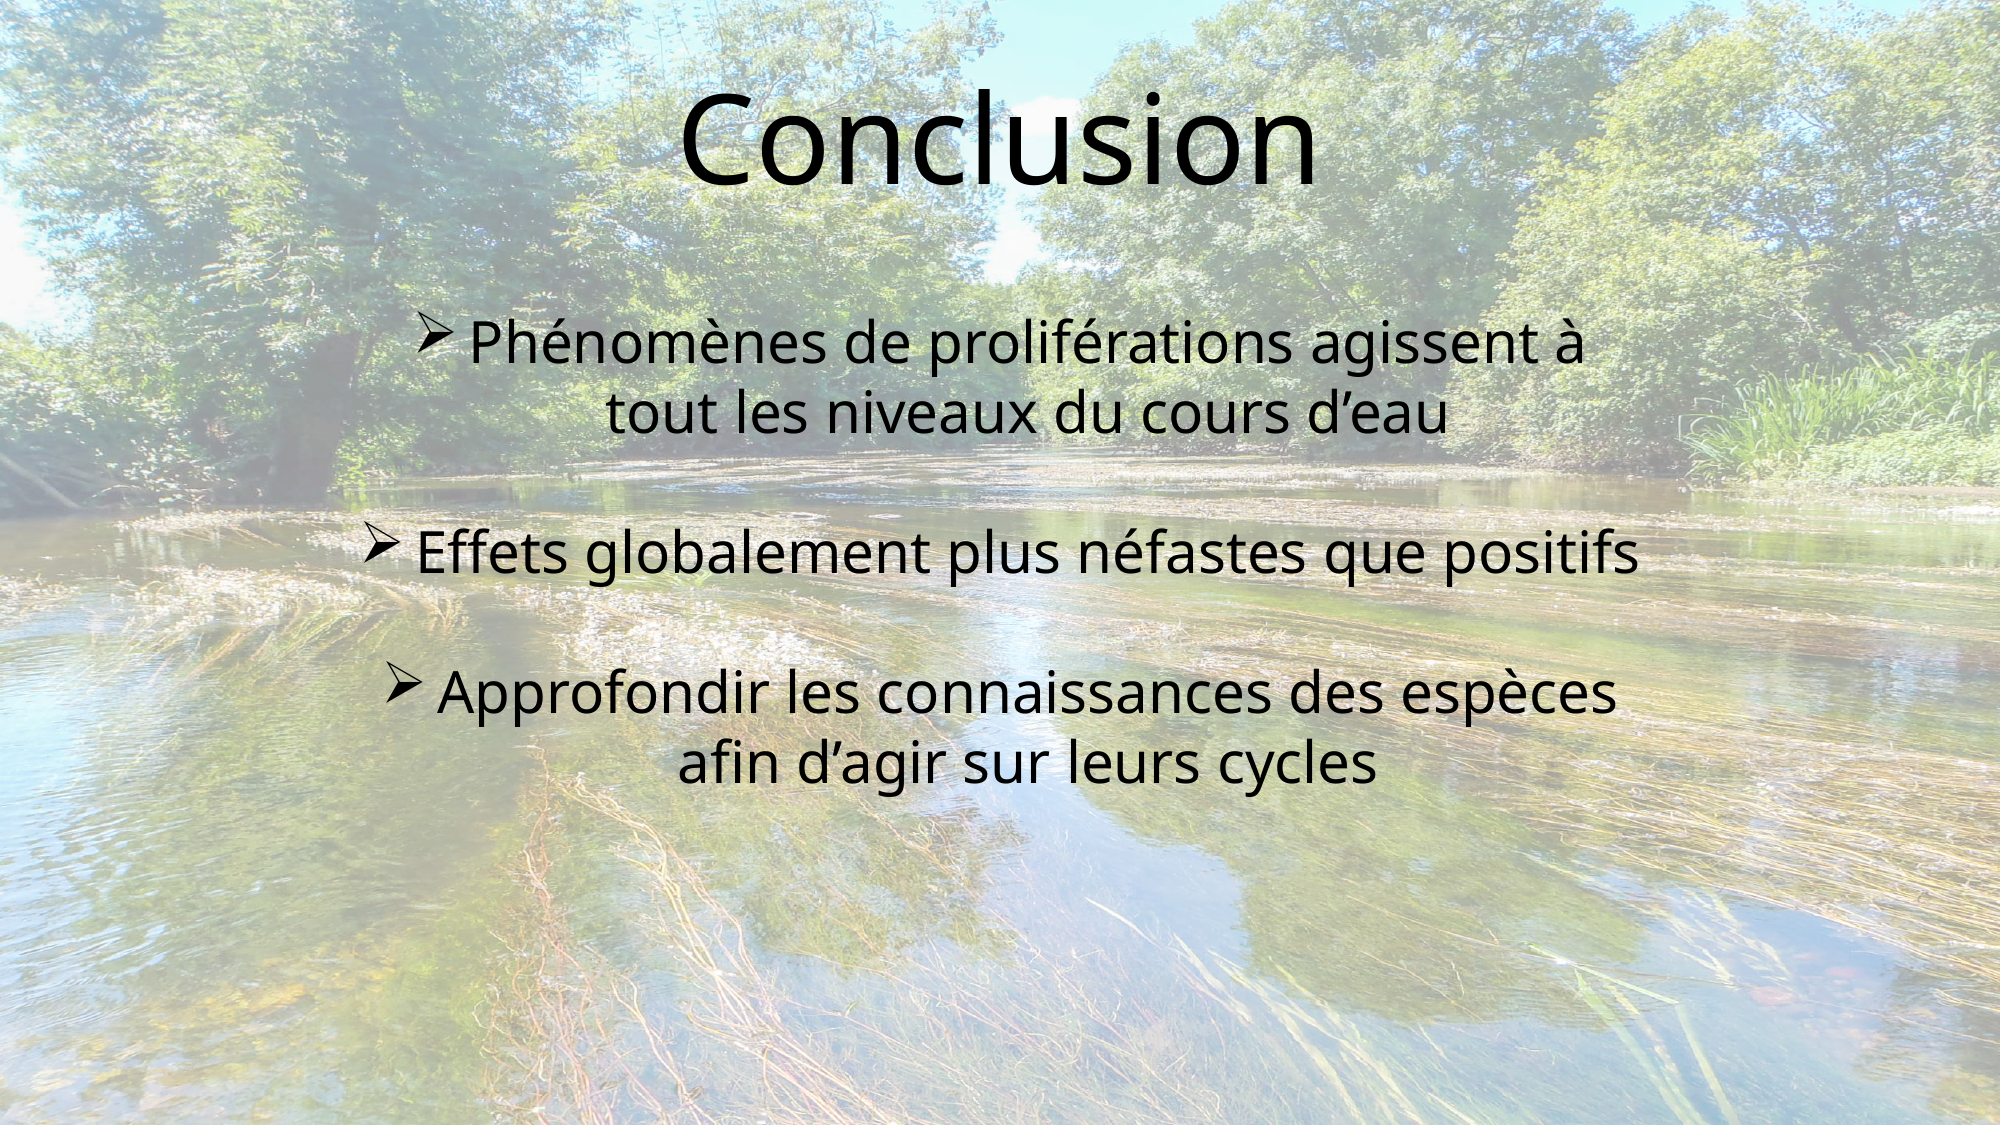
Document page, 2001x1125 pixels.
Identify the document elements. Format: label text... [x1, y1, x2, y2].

text_box Phénomènes de proliférations agissent à tout les niveaux du cours d’eau Effets globalement plus néfastes que positifs Approfondir les connaissances des espèces afin d’agir sur leurs cycles [342, 297, 1658, 893]
text_box Conclusion [137, 1, 1863, 219]
text_box [137, 258, 1863, 1085]
